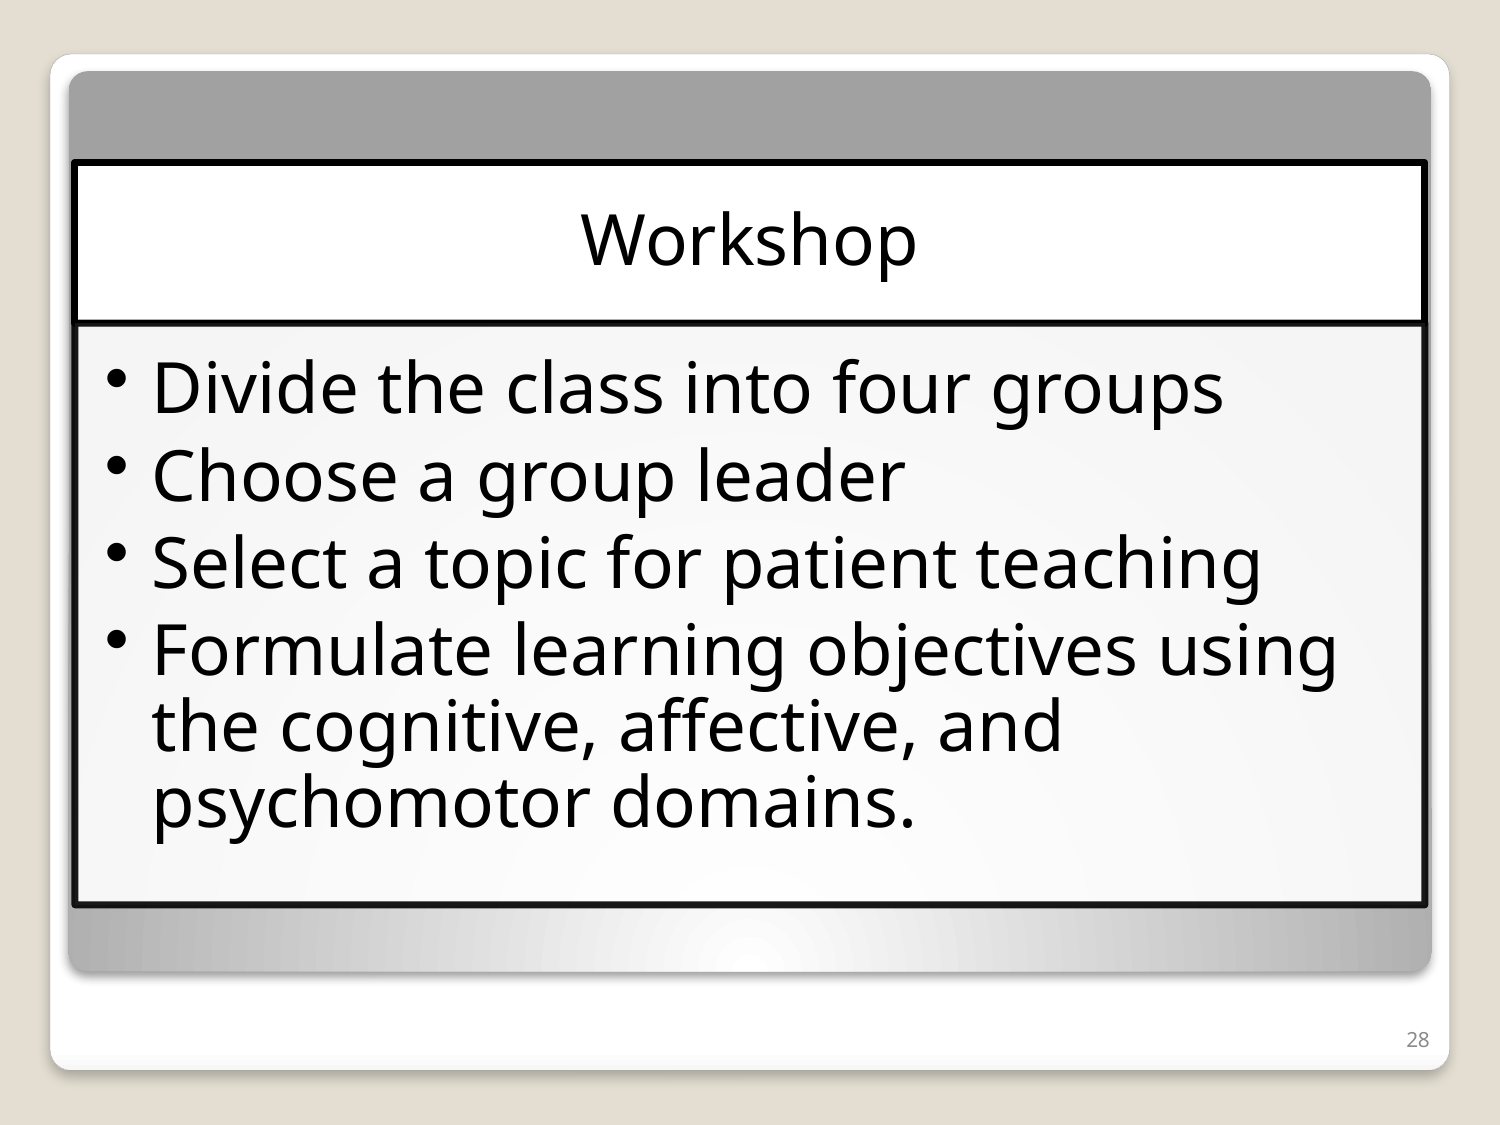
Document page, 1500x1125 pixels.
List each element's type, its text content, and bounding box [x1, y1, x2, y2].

slide_number 28 [1369, 1002, 1445, 1063]
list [74, 162, 1426, 906]
